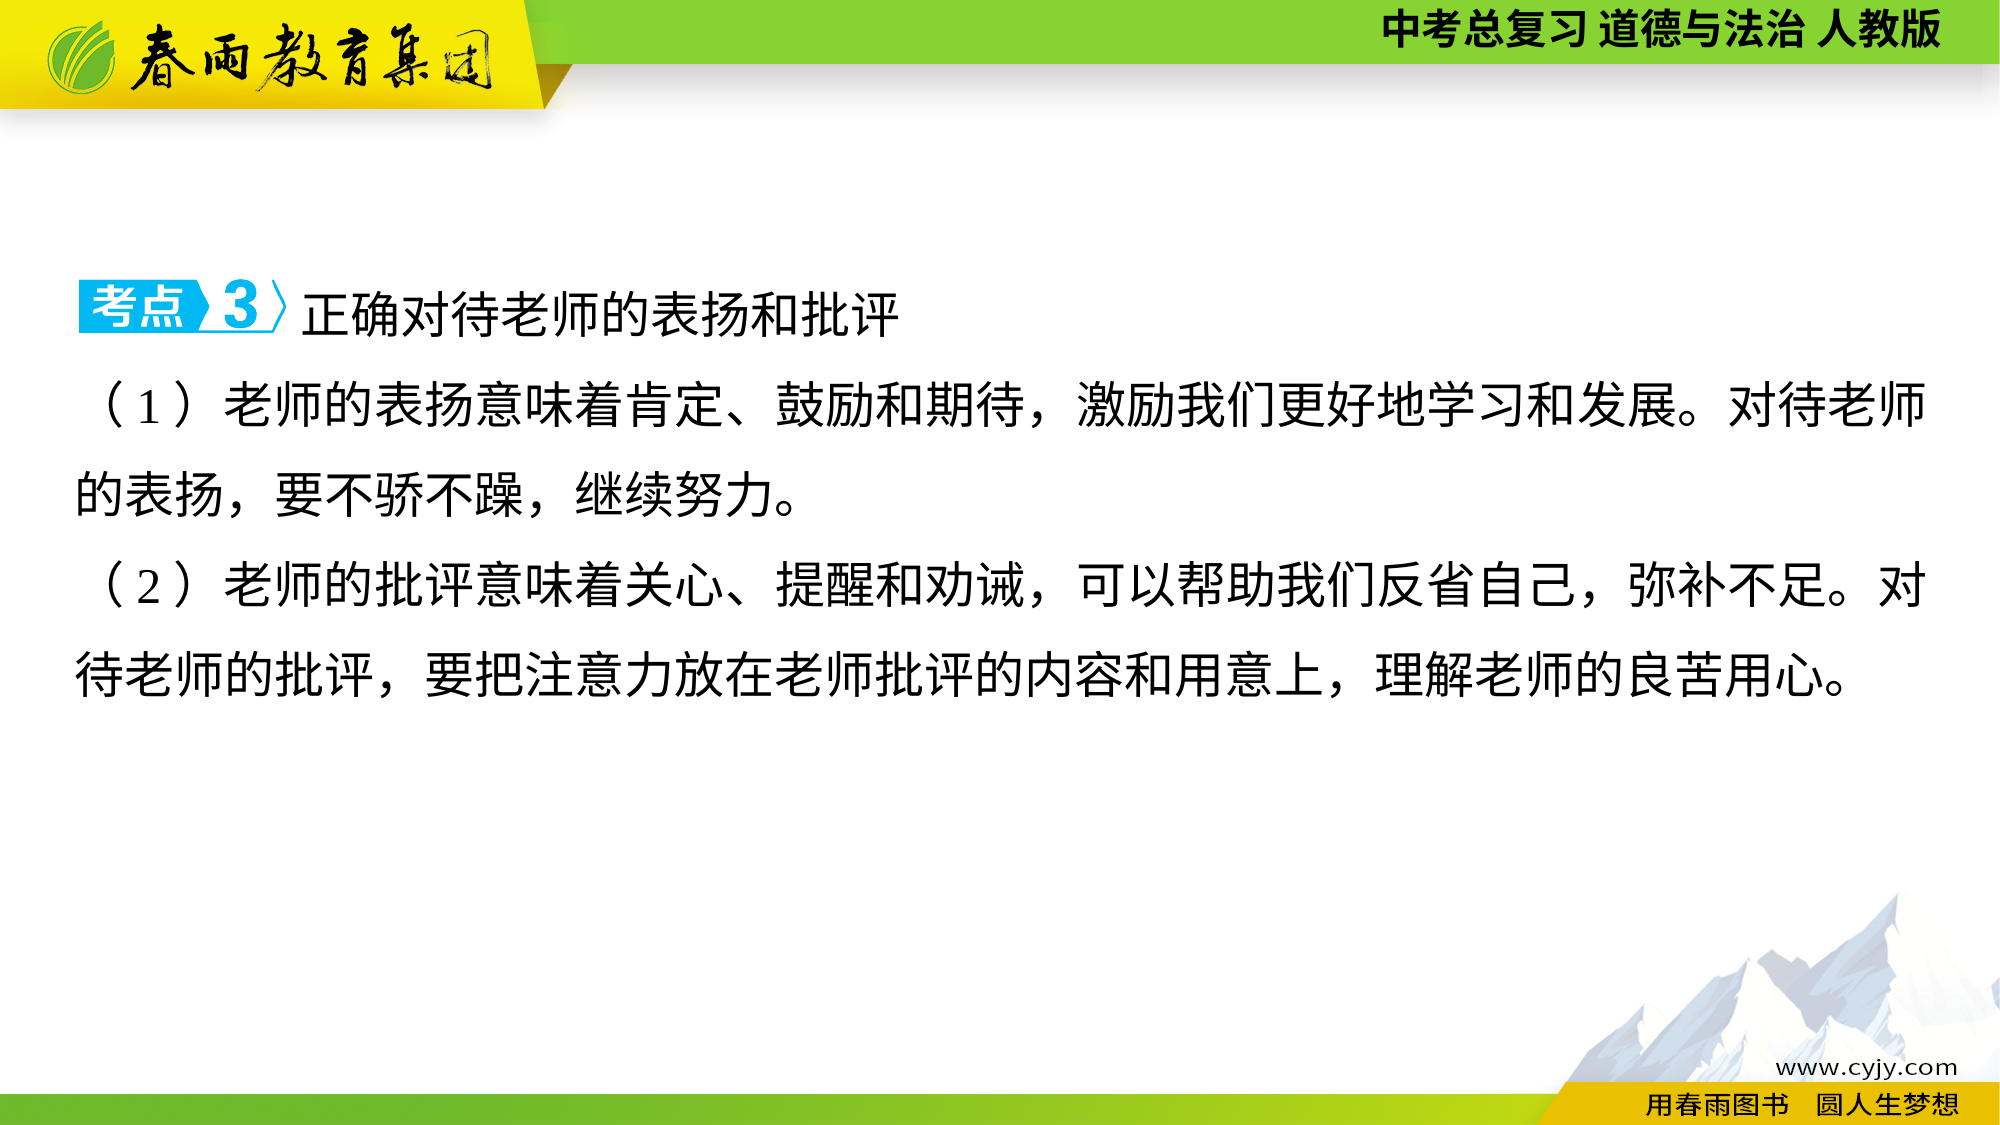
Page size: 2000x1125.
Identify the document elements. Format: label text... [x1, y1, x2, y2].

list 正确对待老师的表扬和批评 （1）老师的表扬意味着肯定、鼓励和期待，激励我们更好地学习和发展。对待老师的表扬，要不骄不躁，继续努力。 （2）老师的批评意味着关心、提醒和劝诫，可以帮助我们反省自己，弥补不足。对待老师的批评，要把注意力放在老师批评的内容和用意上，理解老师的良苦用心。 [59, 246, 1944, 705]
picture [0, 0, 2000, 1125]
